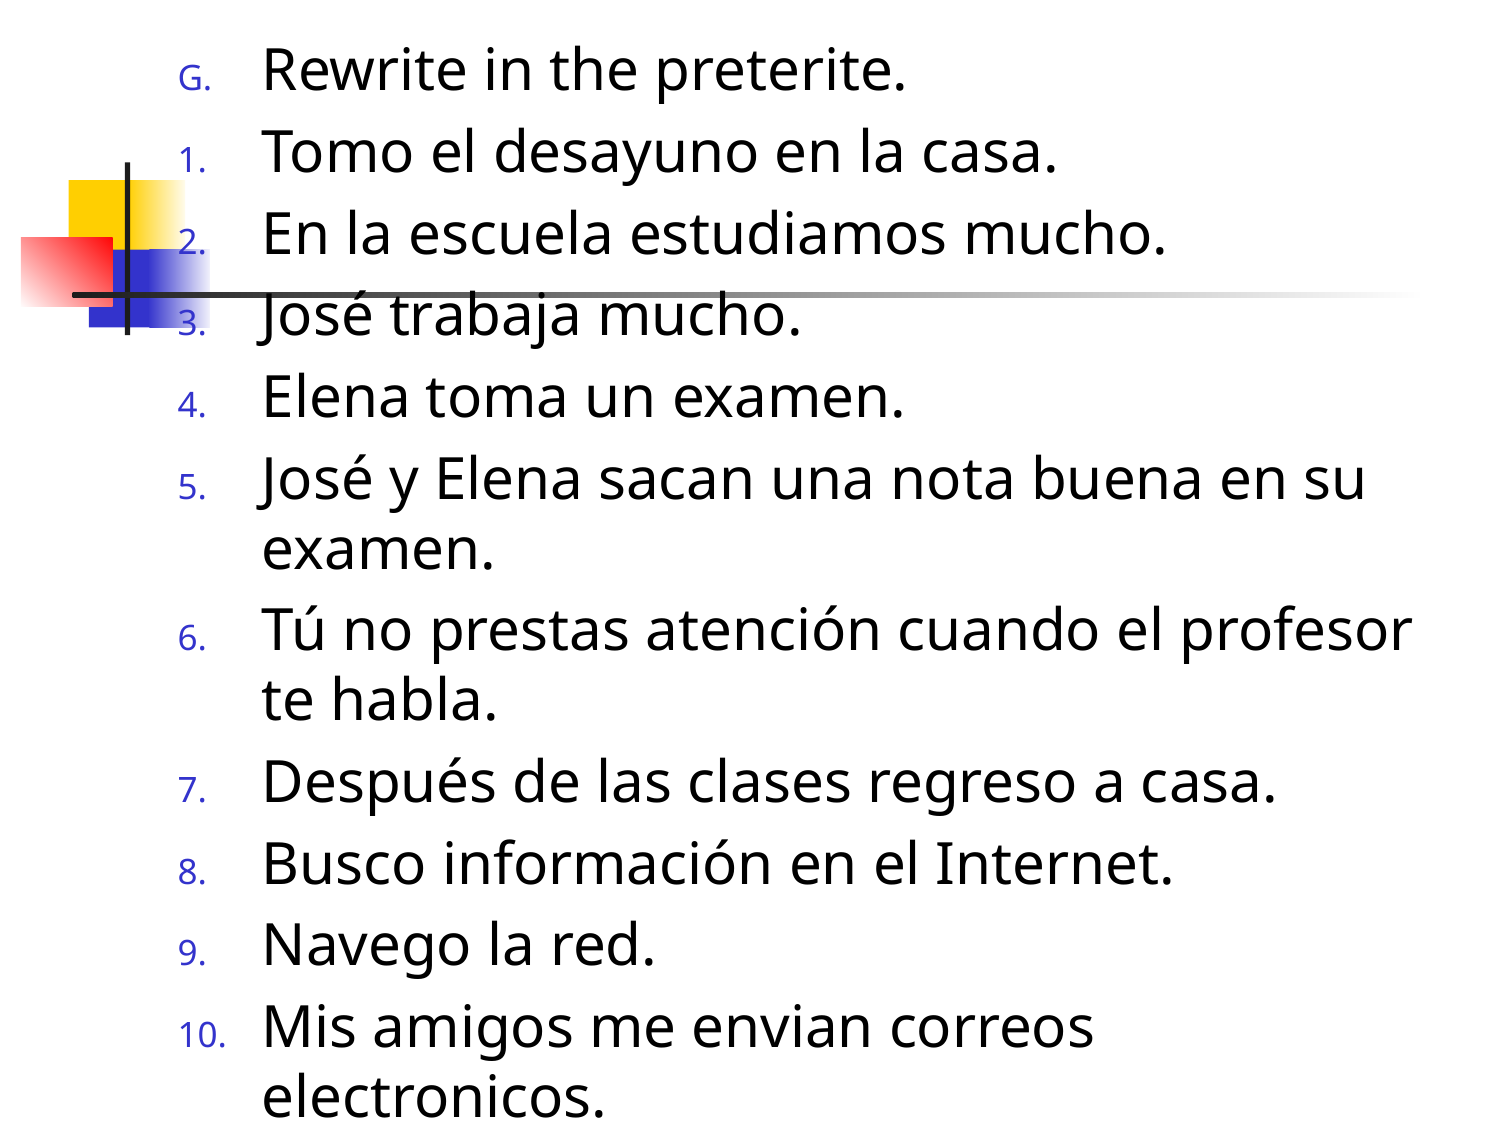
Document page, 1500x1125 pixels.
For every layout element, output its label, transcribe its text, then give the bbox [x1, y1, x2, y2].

list Rewrite in the preterite. Tomo el desayuno en la casa. En la escuela estudiamos mucho. José trabaja mucho. Elena toma un examen. José y Elena sacan una nota buena en su examen. Tú no prestas atención cuando el profesor te habla. Después de las clases regreso a casa. Busco información en el Internet. Navego la red. Mis amigos me envian correos electronicos. [162, 24, 1438, 700]
